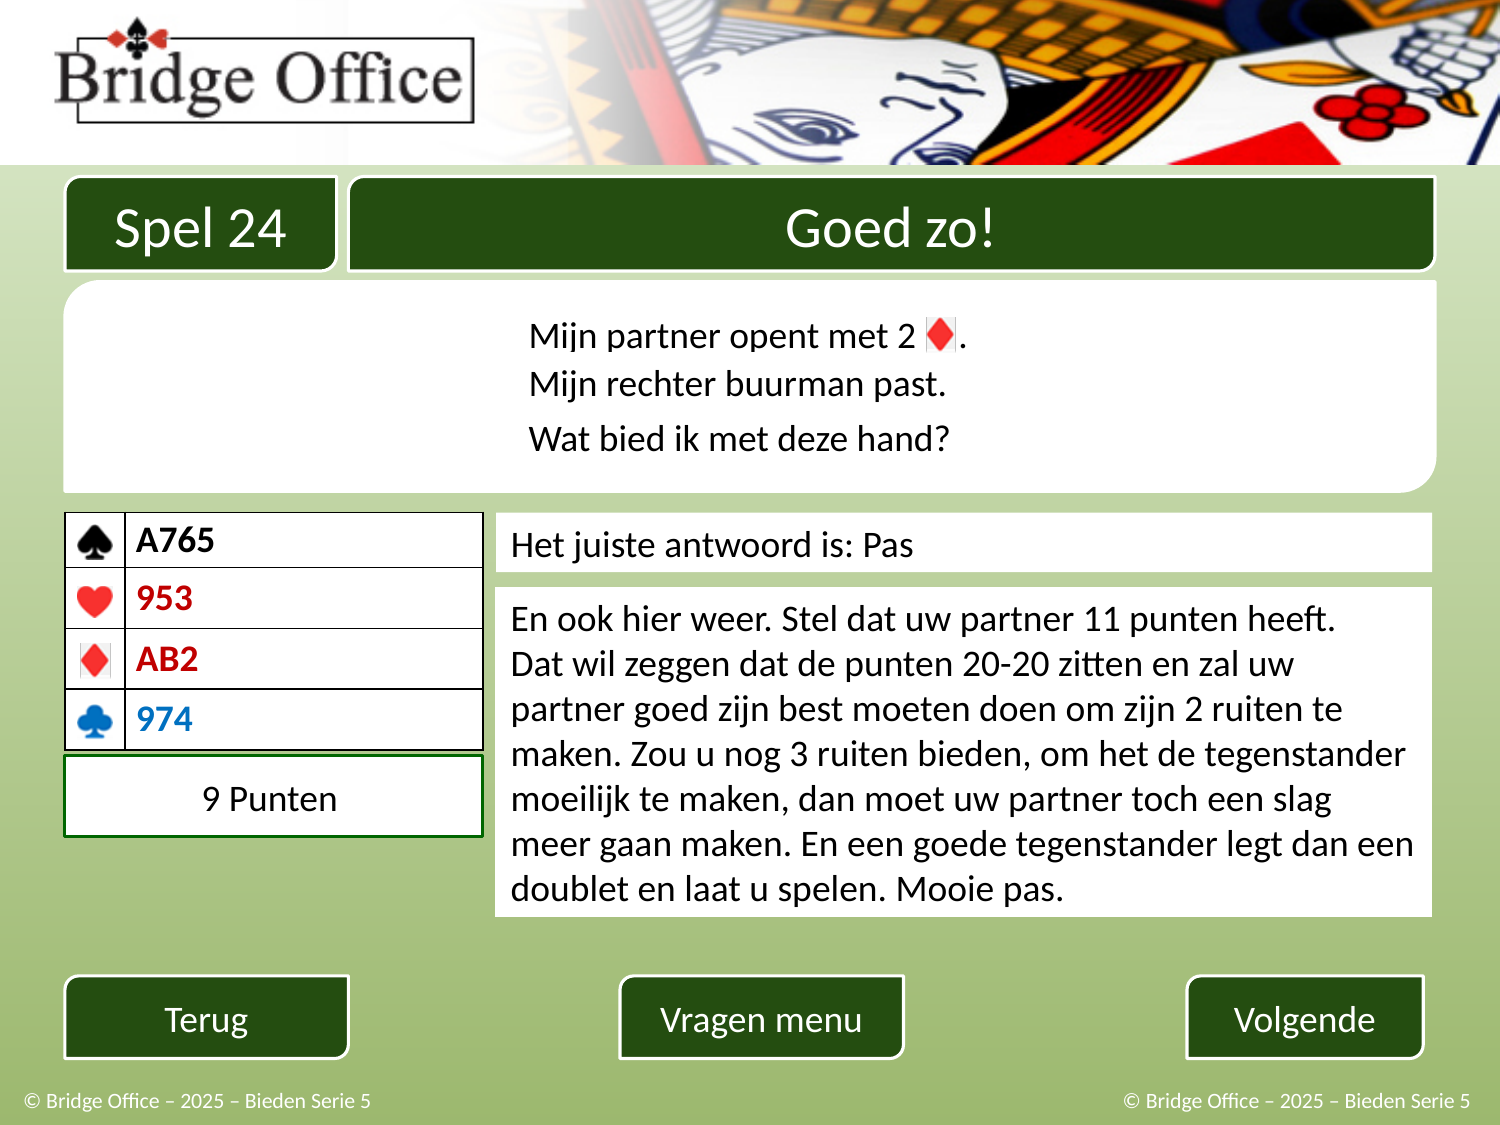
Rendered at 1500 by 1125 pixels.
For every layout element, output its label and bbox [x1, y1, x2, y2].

picture [77, 643, 114, 679]
text_box [63, 754, 484, 838]
text_box [496, 512, 1433, 573]
text_box [1185, 974, 1425, 1061]
picture [77, 524, 114, 561]
picture [0, 0, 1500, 166]
text_box [63, 280, 1437, 493]
table_cell [66, 690, 124, 749]
text_box [63, 974, 350, 1061]
table_cell [66, 568, 124, 628]
table_cell [126, 690, 482, 749]
table_header [126, 513, 482, 567]
table_header [66, 513, 124, 567]
text_box [63, 174, 339, 273]
picture [77, 703, 114, 740]
table_cell [66, 629, 124, 688]
picture [77, 585, 114, 618]
text_box [8, 1079, 393, 1121]
table_cell [126, 568, 482, 628]
table_cell [126, 629, 482, 688]
text_box [618, 974, 906, 1061]
text_box [1107, 1079, 1500, 1121]
picture [922, 317, 959, 353]
text_box [346, 174, 1437, 273]
text_box [495, 587, 1432, 917]
